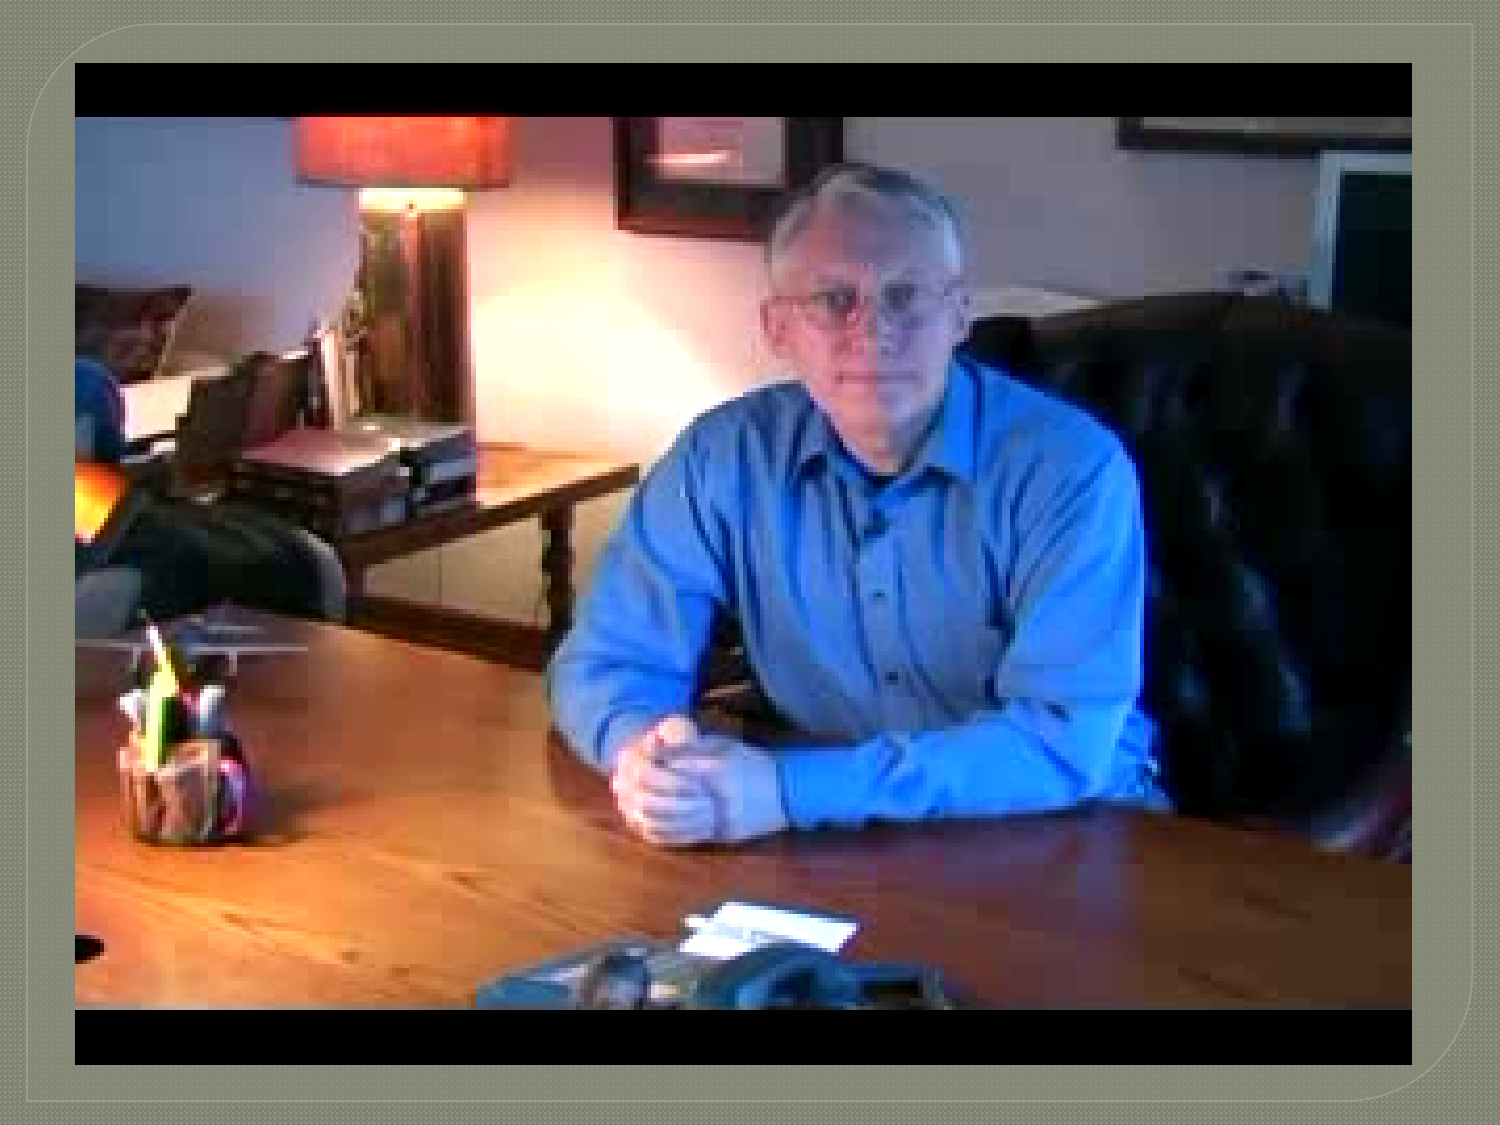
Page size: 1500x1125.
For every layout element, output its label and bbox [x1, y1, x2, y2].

list [74, 62, 1413, 1066]
